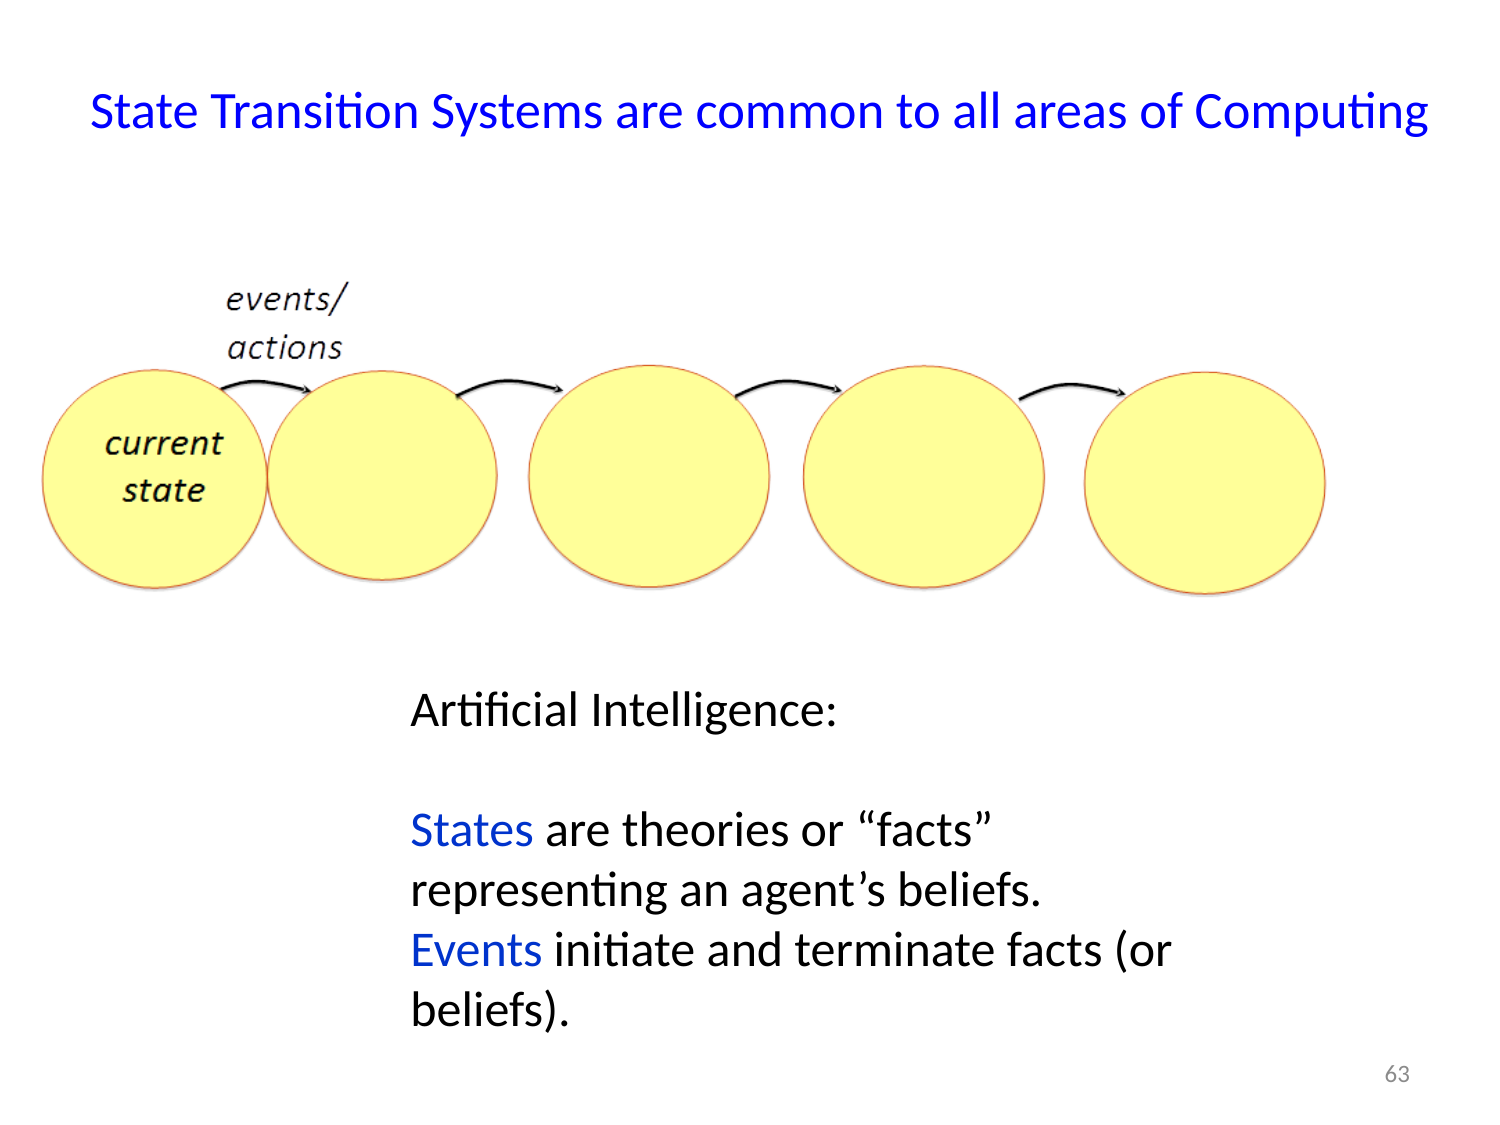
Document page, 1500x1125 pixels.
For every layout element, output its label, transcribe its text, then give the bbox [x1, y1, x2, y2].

slide_number 63 [1329, 1042, 1425, 1103]
text_box Artificial Intelligence: States are theories or “facts” representing an agent’s beliefs. Events initiate and terminate facts (or beliefs). [395, 985, 1329, 1125]
title State Transition Systems are common to all areas of Computing [75, 45, 1500, 233]
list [40, 265, 1392, 976]
